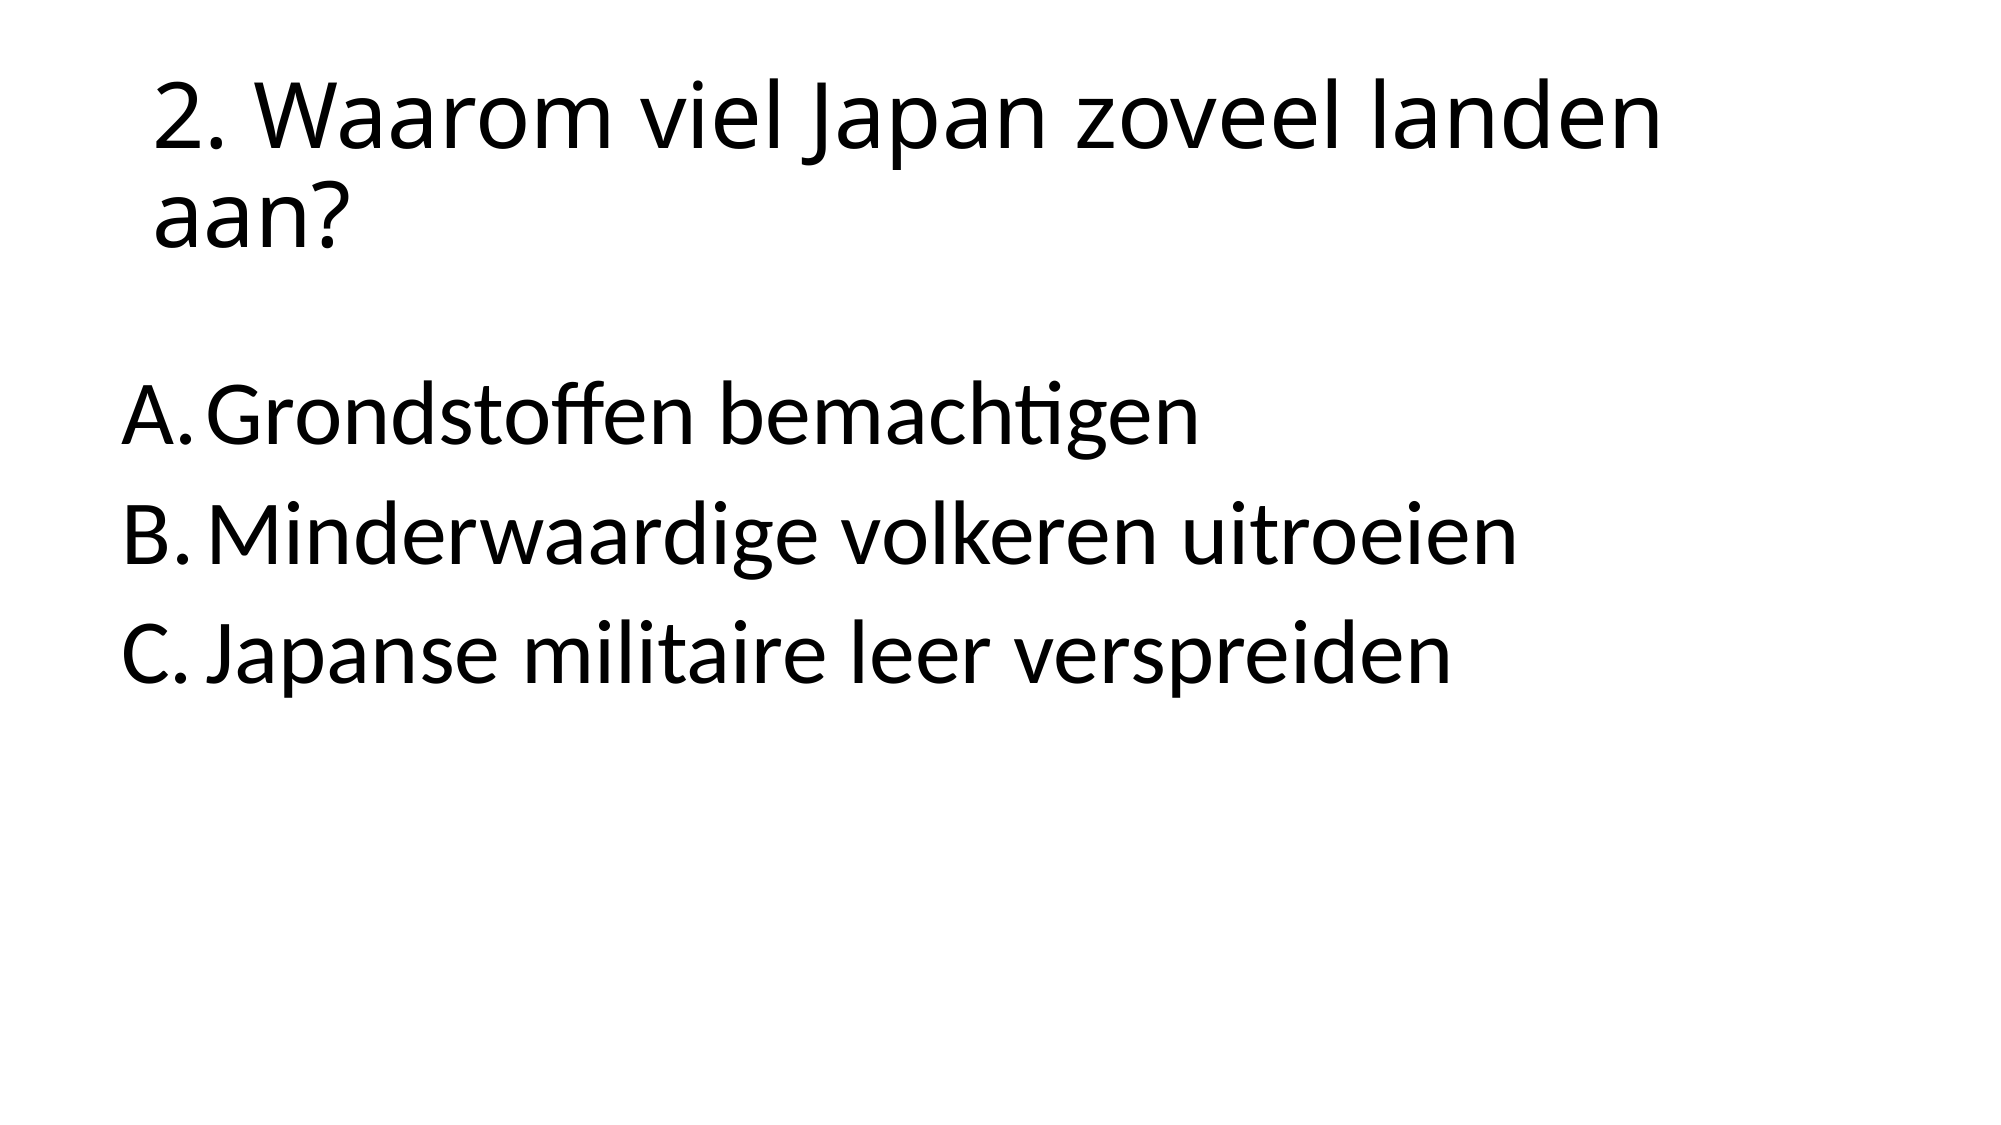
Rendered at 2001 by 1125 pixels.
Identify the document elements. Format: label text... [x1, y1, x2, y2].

title 2. Waarom viel Japan zoveel landen aan? [137, 59, 1863, 278]
list Grondstoffen bemachtigen Minderwaardige volkeren uitroeien Japanse militaire leer verspreiden [106, 357, 1832, 840]
